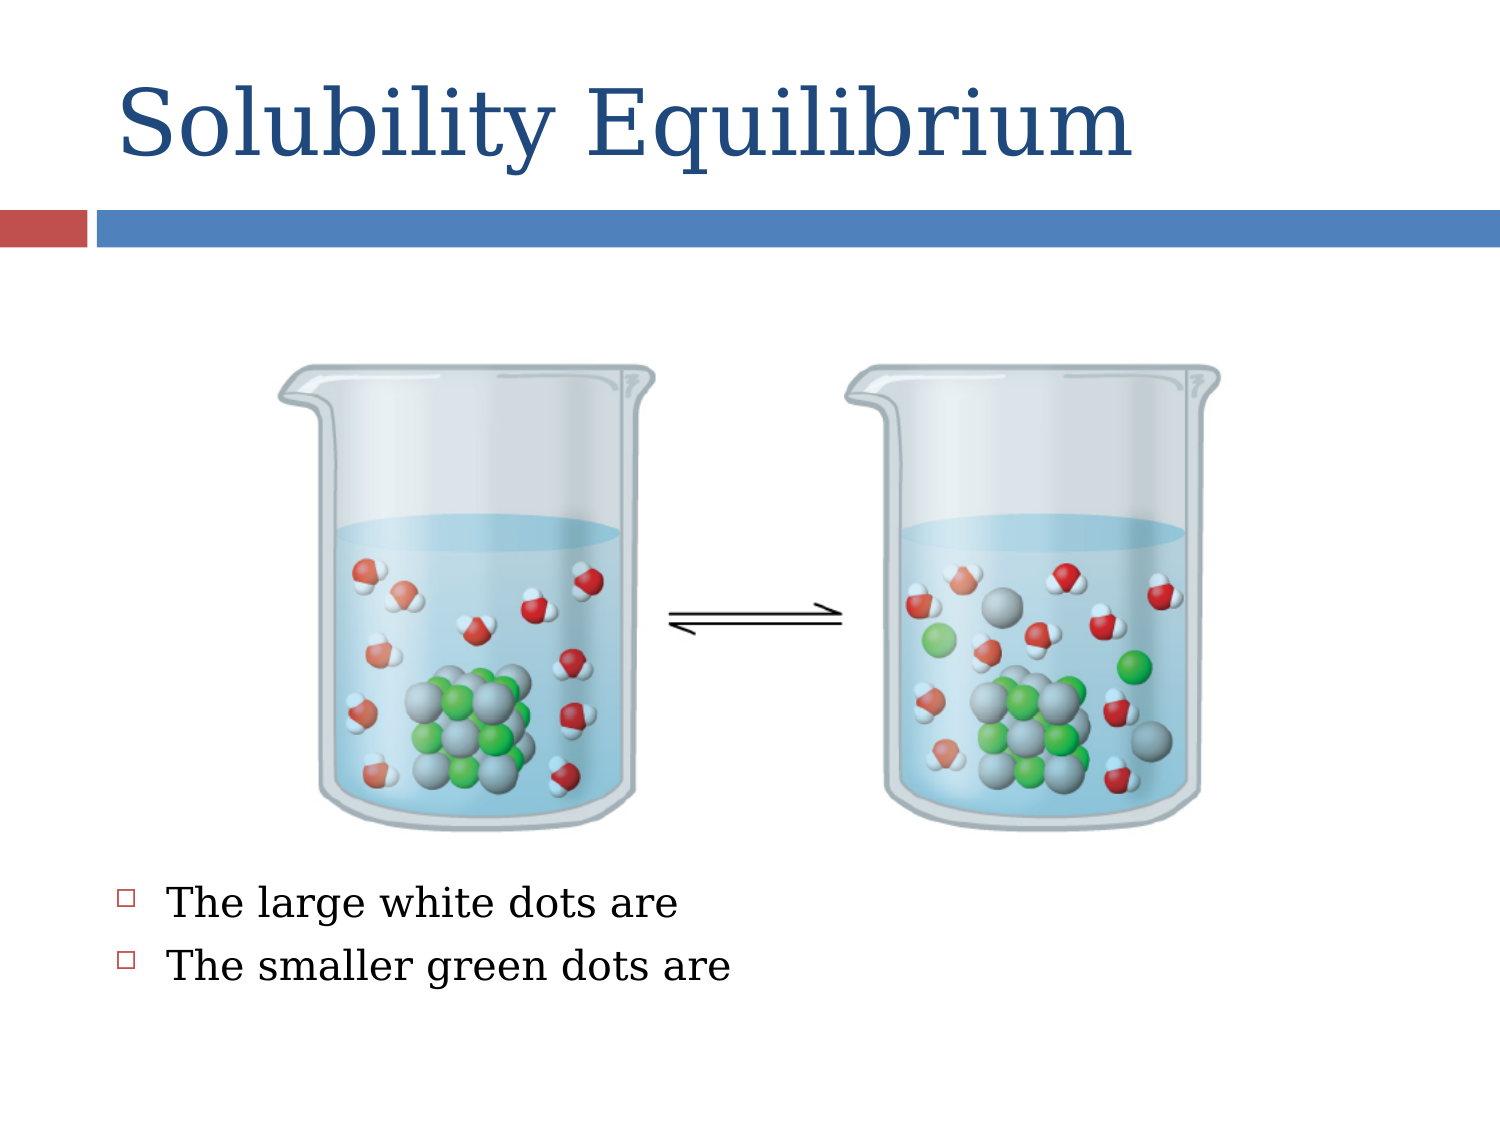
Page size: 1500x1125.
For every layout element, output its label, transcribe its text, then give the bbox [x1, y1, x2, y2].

title Solubility Equilibrium [100, 37, 1438, 200]
picture [260, 337, 1240, 853]
